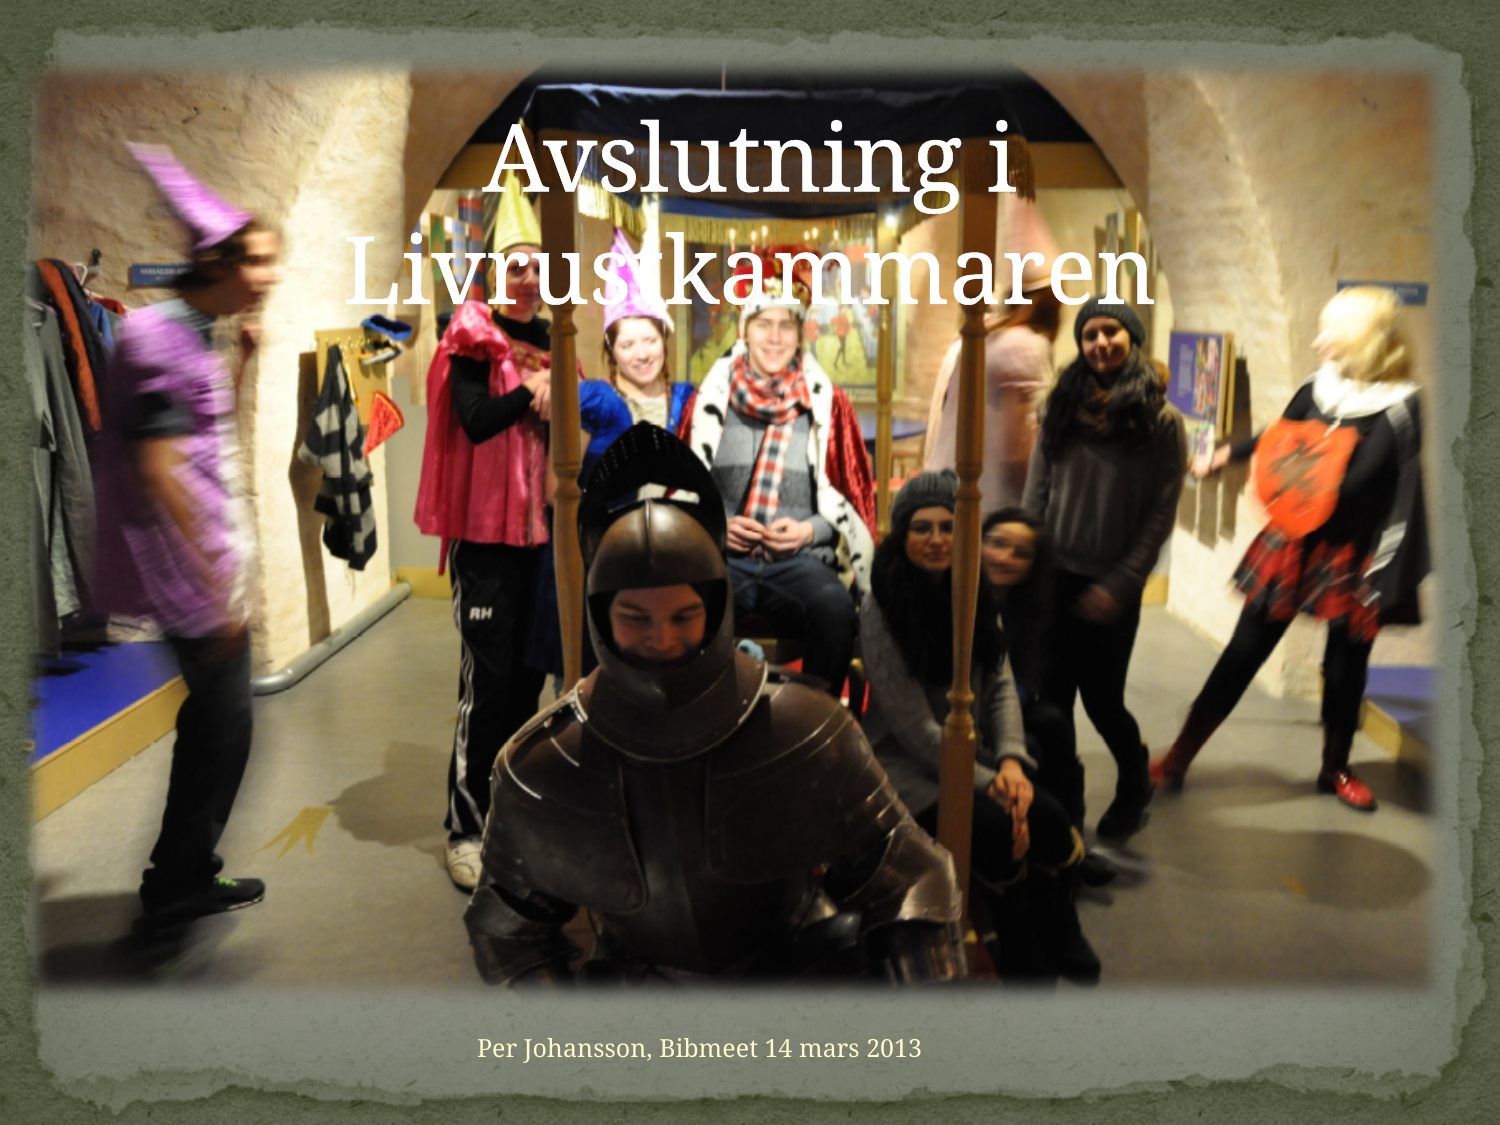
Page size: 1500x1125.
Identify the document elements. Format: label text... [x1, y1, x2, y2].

footer Per Johansson, Bibmeet 14 mars 2013 [350, 1018, 938, 1081]
picture [19, 56, 1451, 1005]
